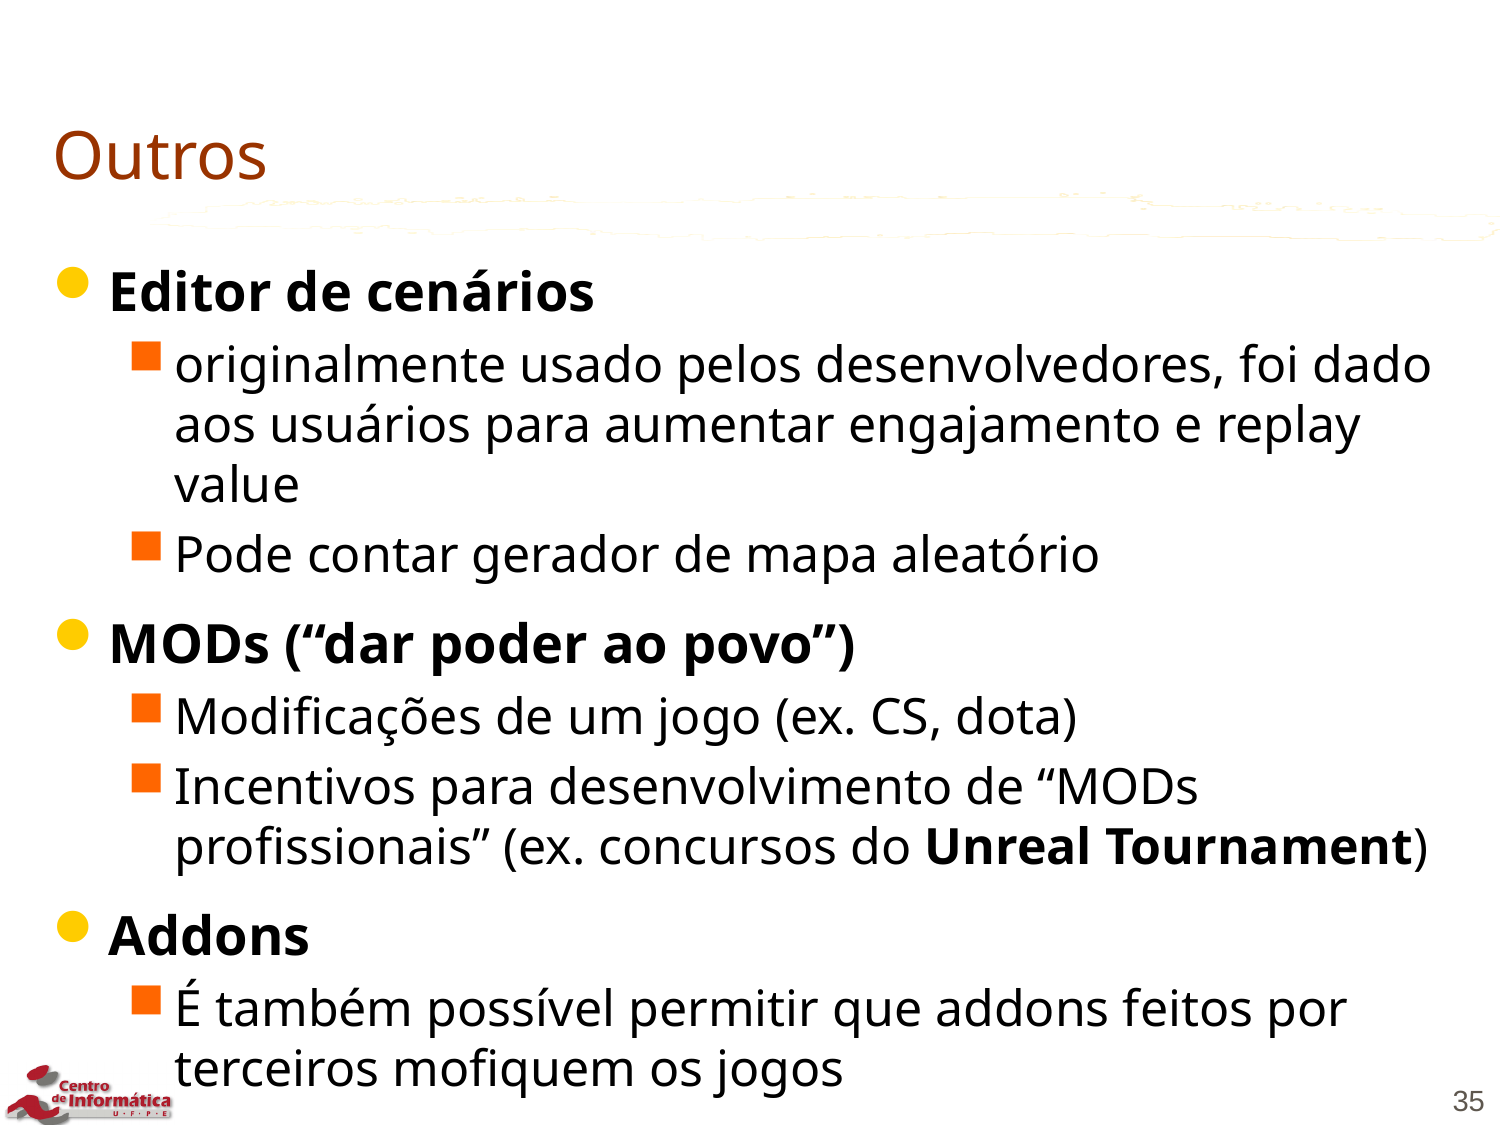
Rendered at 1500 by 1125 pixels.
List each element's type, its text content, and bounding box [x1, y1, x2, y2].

slide_number 35 [1187, 1049, 1500, 1125]
title Outros [37, 12, 1434, 200]
list Editor de cenários originalmente usado pelos desenvolvedores, foi dado aos usuários para aumentar engajamento e replay value Pode contar gerador de mapa aleatório MODs (“dar poder ao povo”) Modificações de um jogo (ex. CS, dota) Incentivos para desenvolvimento de “MODs profissionais” (ex. concursos do Unreal Tournament) Addons É também possível permitir que addons feitos por terceiros mofiquem os jogos [37, 249, 1475, 1025]
picture [0, 1062, 175, 1125]
